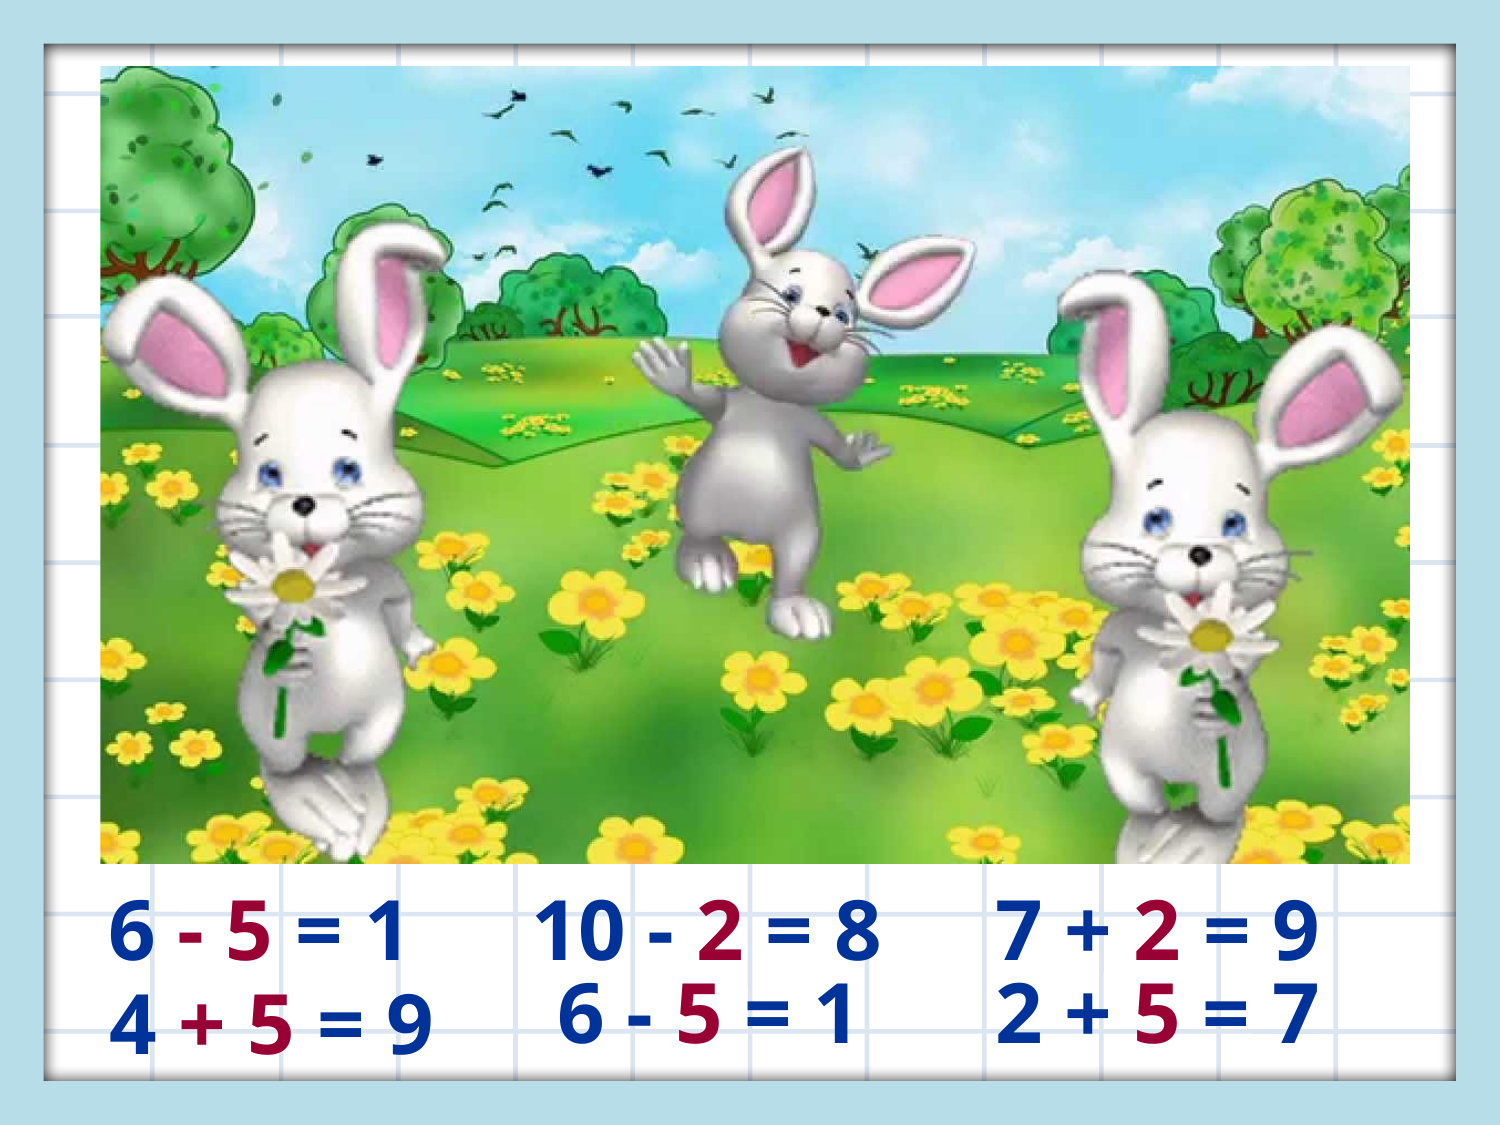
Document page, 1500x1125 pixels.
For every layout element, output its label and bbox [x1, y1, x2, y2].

text_box [0, 0, 1500, 1125]
picture [100, 66, 1411, 864]
